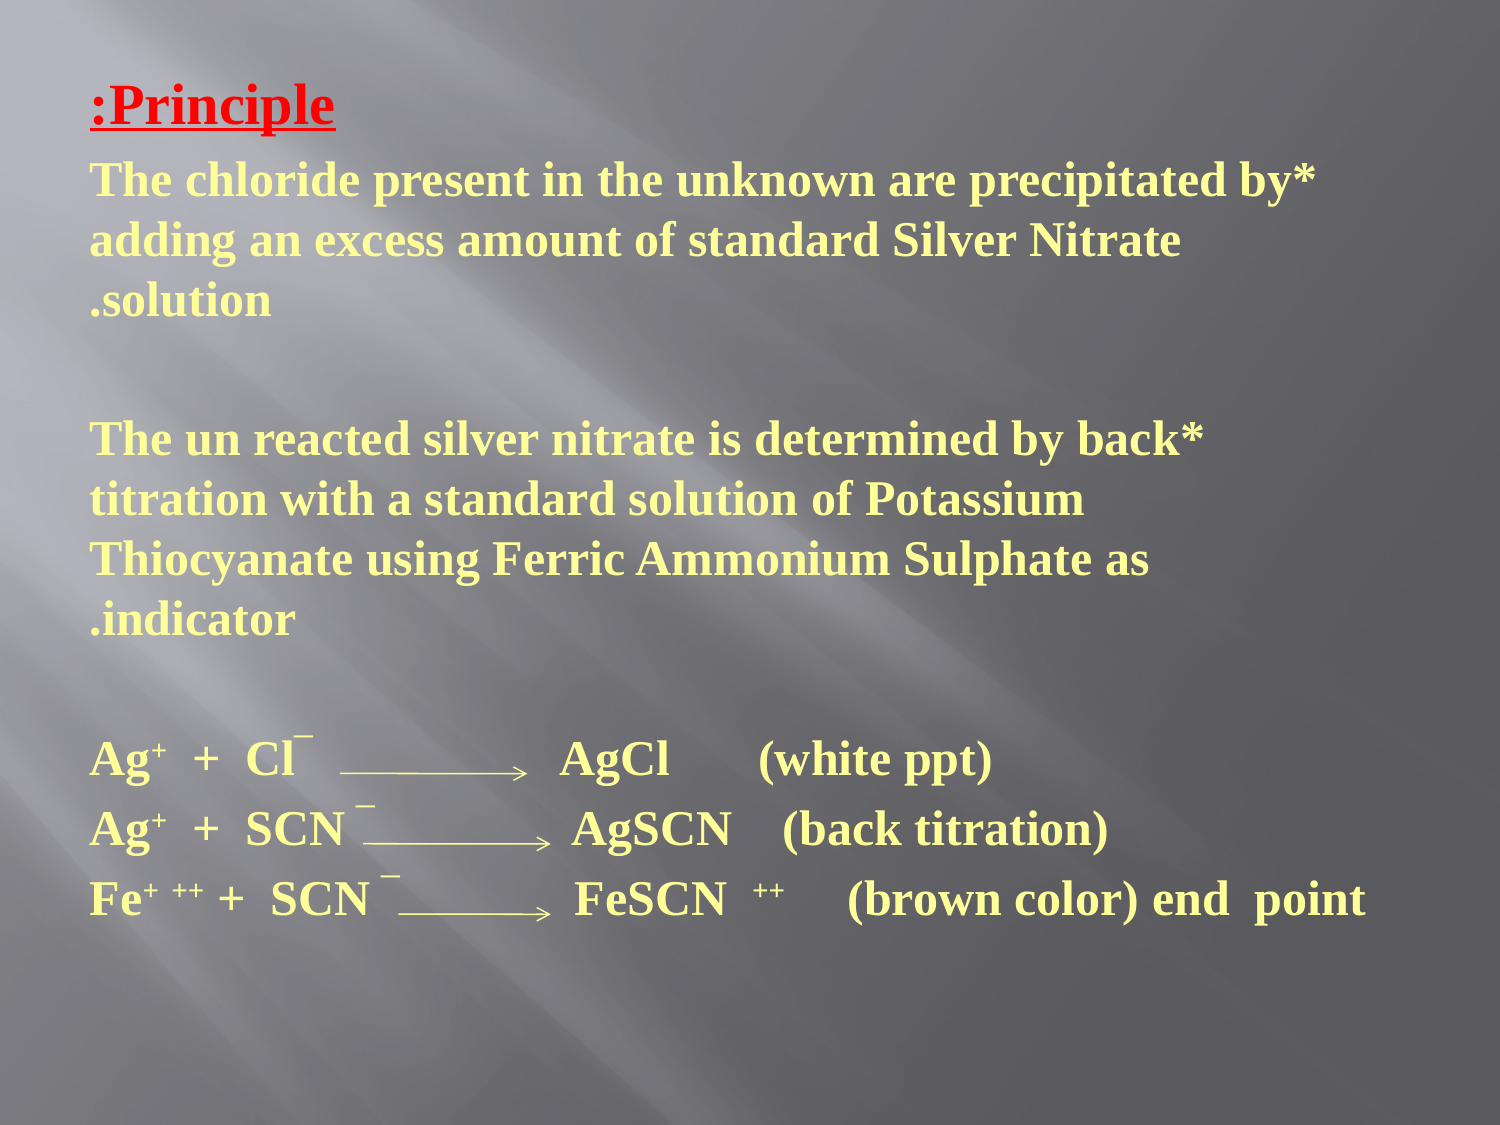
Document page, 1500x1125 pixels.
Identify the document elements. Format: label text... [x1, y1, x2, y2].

list Principle: *The chloride present in the unknown are precipitated by adding an excess amount of standard Silver Nitrate solution. *The un reacted silver nitrate is determined by back titration with a standard solution of Potassium Thiocyanate using Ferric Ammonium Sulphate as indicator. Ag+ + Cl‾ AgCl (white ppt) Ag+ + SCN ‾ AgSCN (back titration) Fe+ ++ + SCN ‾ FeSCN ++ (brown color) end point [75, 58, 1425, 1035]
